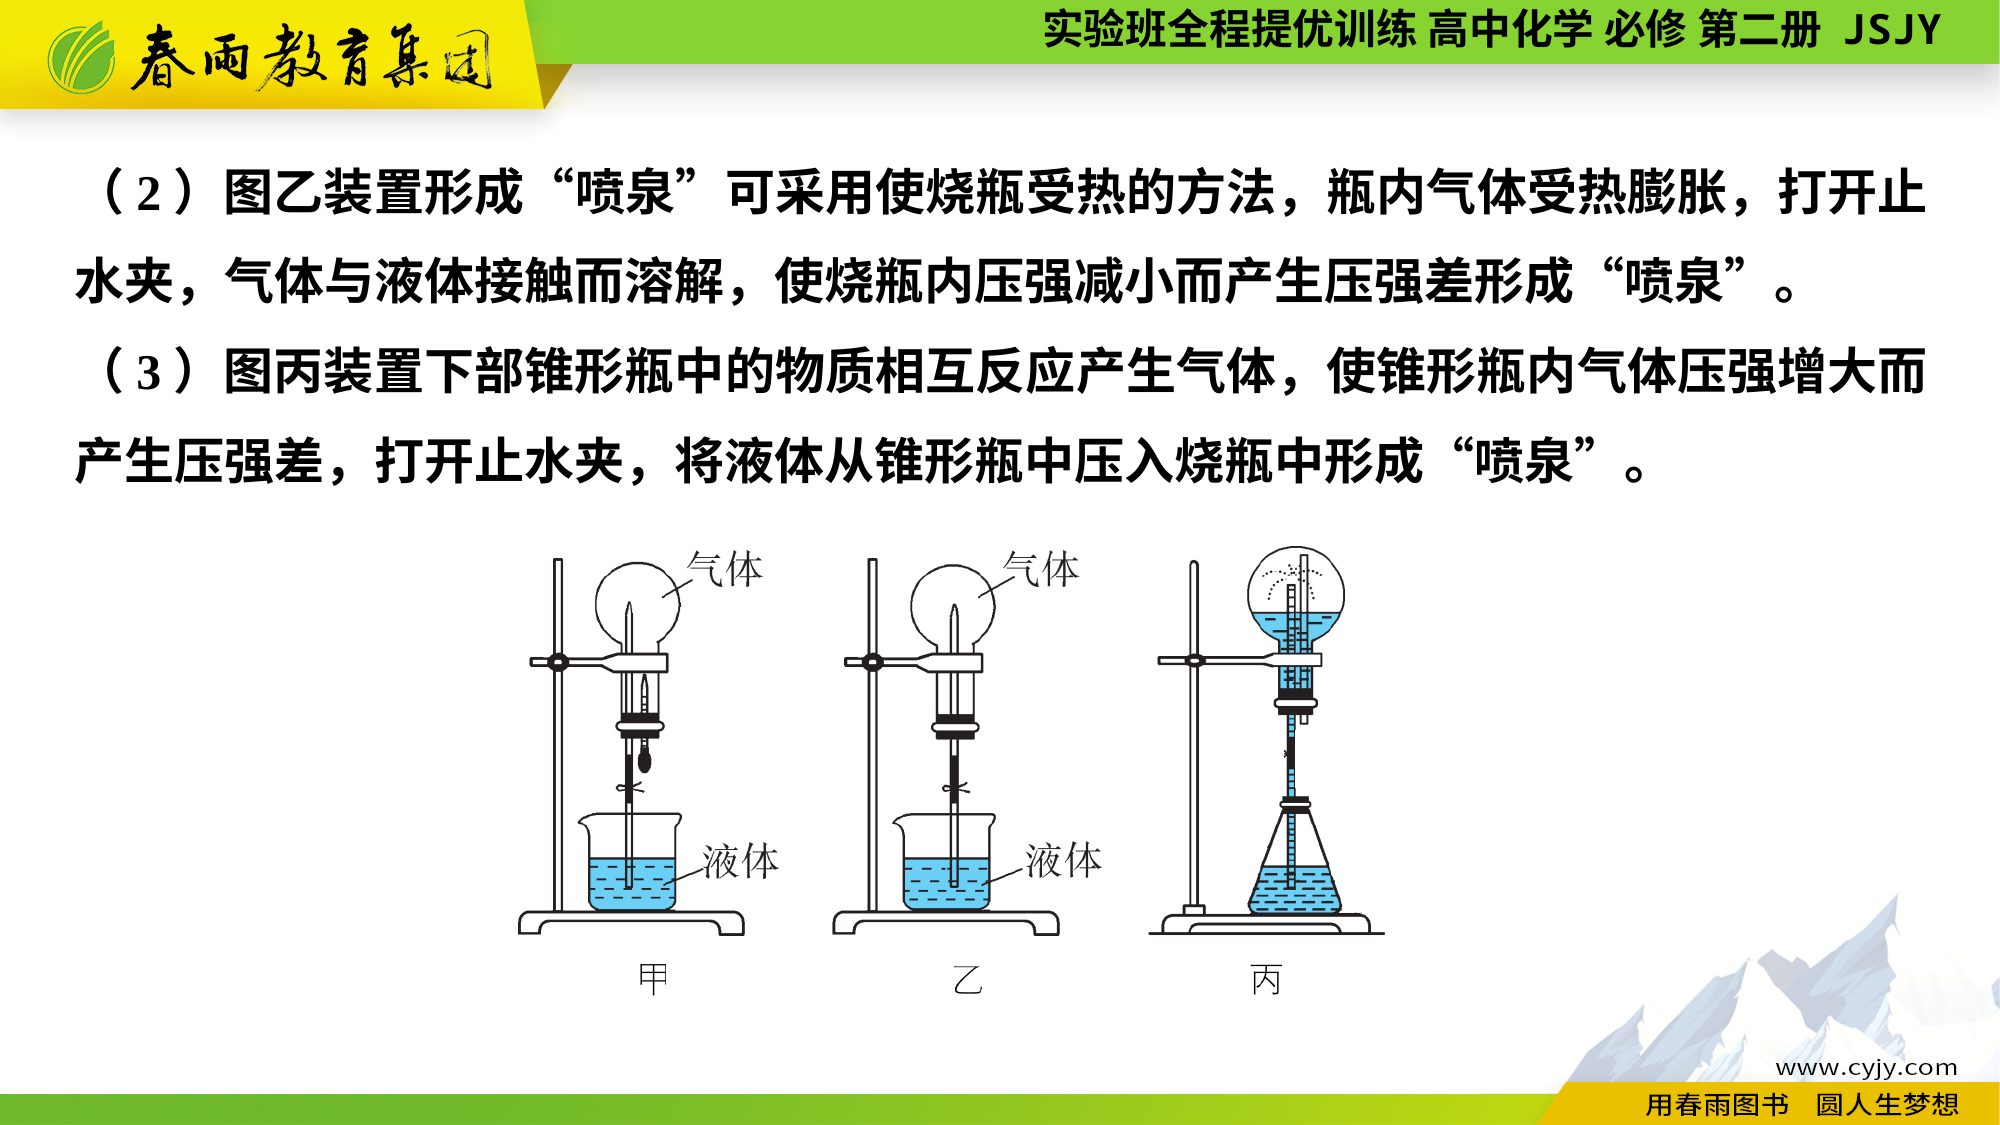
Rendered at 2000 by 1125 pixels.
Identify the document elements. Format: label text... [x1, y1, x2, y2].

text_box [491, 540, 1401, 1003]
picture [0, 0, 2000, 1125]
list （2）图乙装置形成“喷泉”可采用使烧瓶受热的方法，瓶内气体受热膨胀，打开止水夹，气体与液体接触而溶解，使烧瓶内压强减小而产生压强差形成“喷泉”。 （3）图丙装置下部锥形瓶中的物质相互反应产生气体，使锥形瓶内气体压强增大而产生压强差，打开止水夹，将液体从锥形瓶中压入烧瓶中形成“喷泉”。 [59, 122, 1944, 541]
